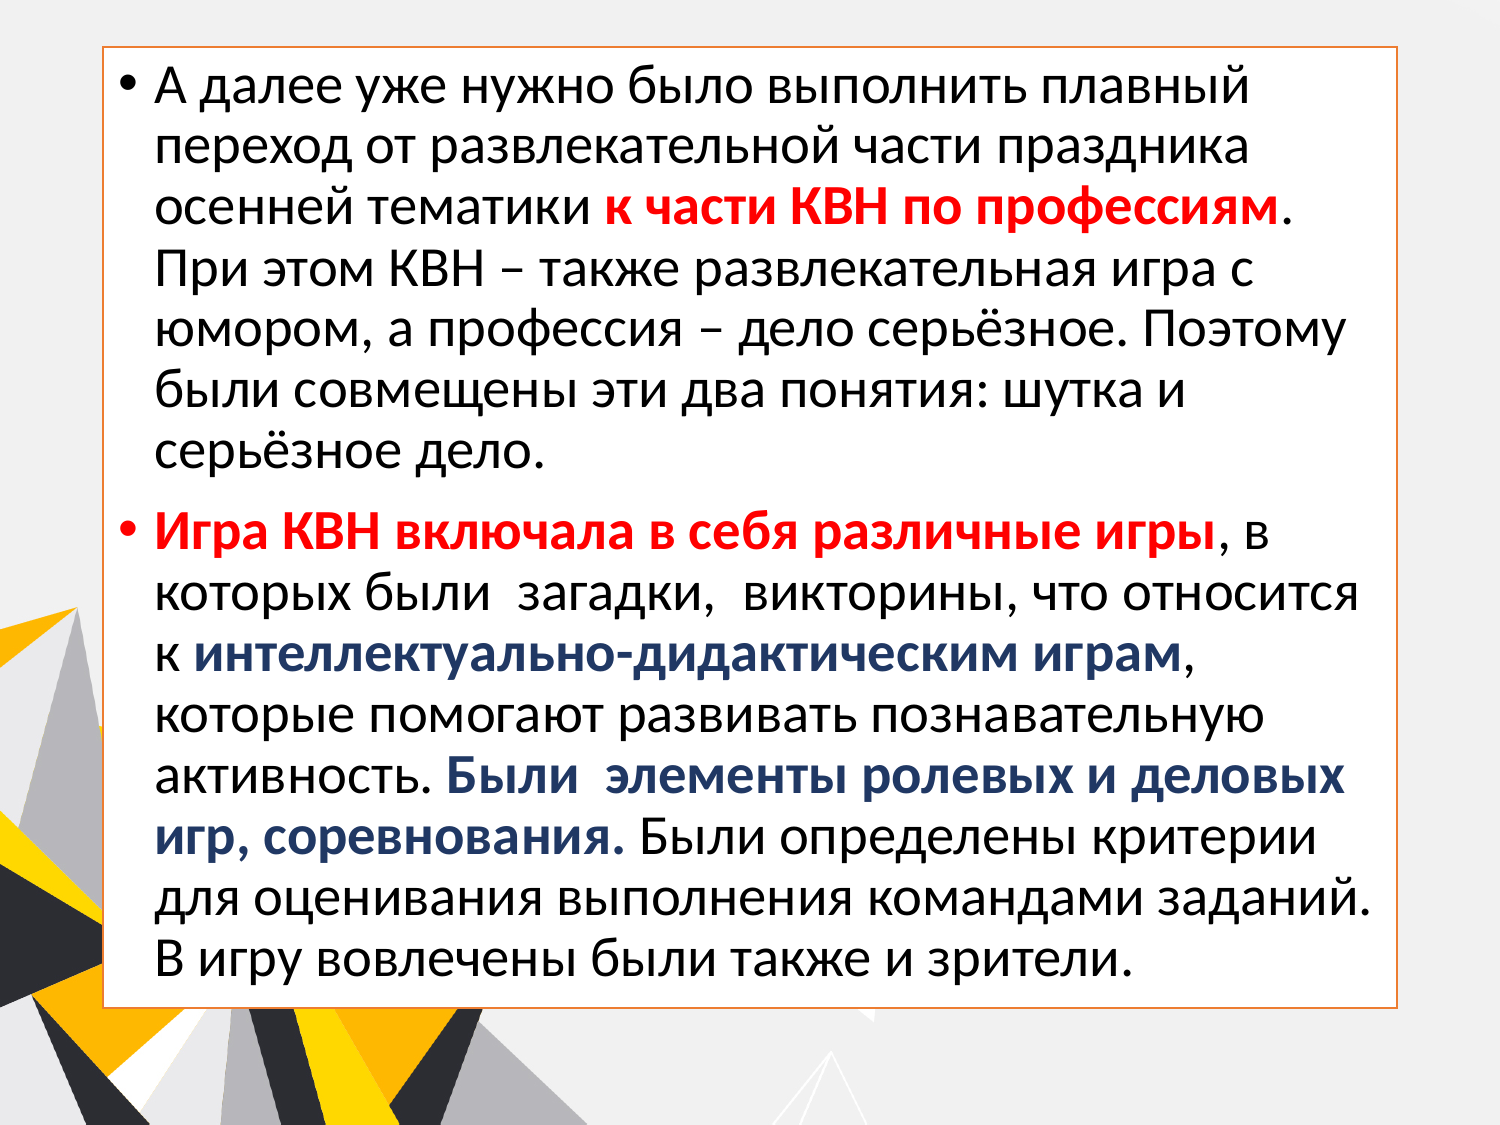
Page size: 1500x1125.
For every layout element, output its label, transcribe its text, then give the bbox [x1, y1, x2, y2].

picture [0, 0, 1500, 1125]
list А далее уже нужно было выполнить плавный переход от развлекательной части праздника осенней тематики к части КВН по профессиям. При этом КВН – также развлекательная игра с юмором, а профессия – дело серьёзное. Поэтому были совмещены эти два понятия: шутка и серьёзное дело. Игра КВН включала в себя различные игры, в которых были загадки, викторины, что относится к интеллектуально-дидактическим играм, которые помогают развивать познавательную активность. Были элементы ролевых и деловых игр, соревнования. Были определены критерии для оценивания выполнения командами заданий. В игру вовлечены были также и зрители. [102, 46, 1398, 1009]
